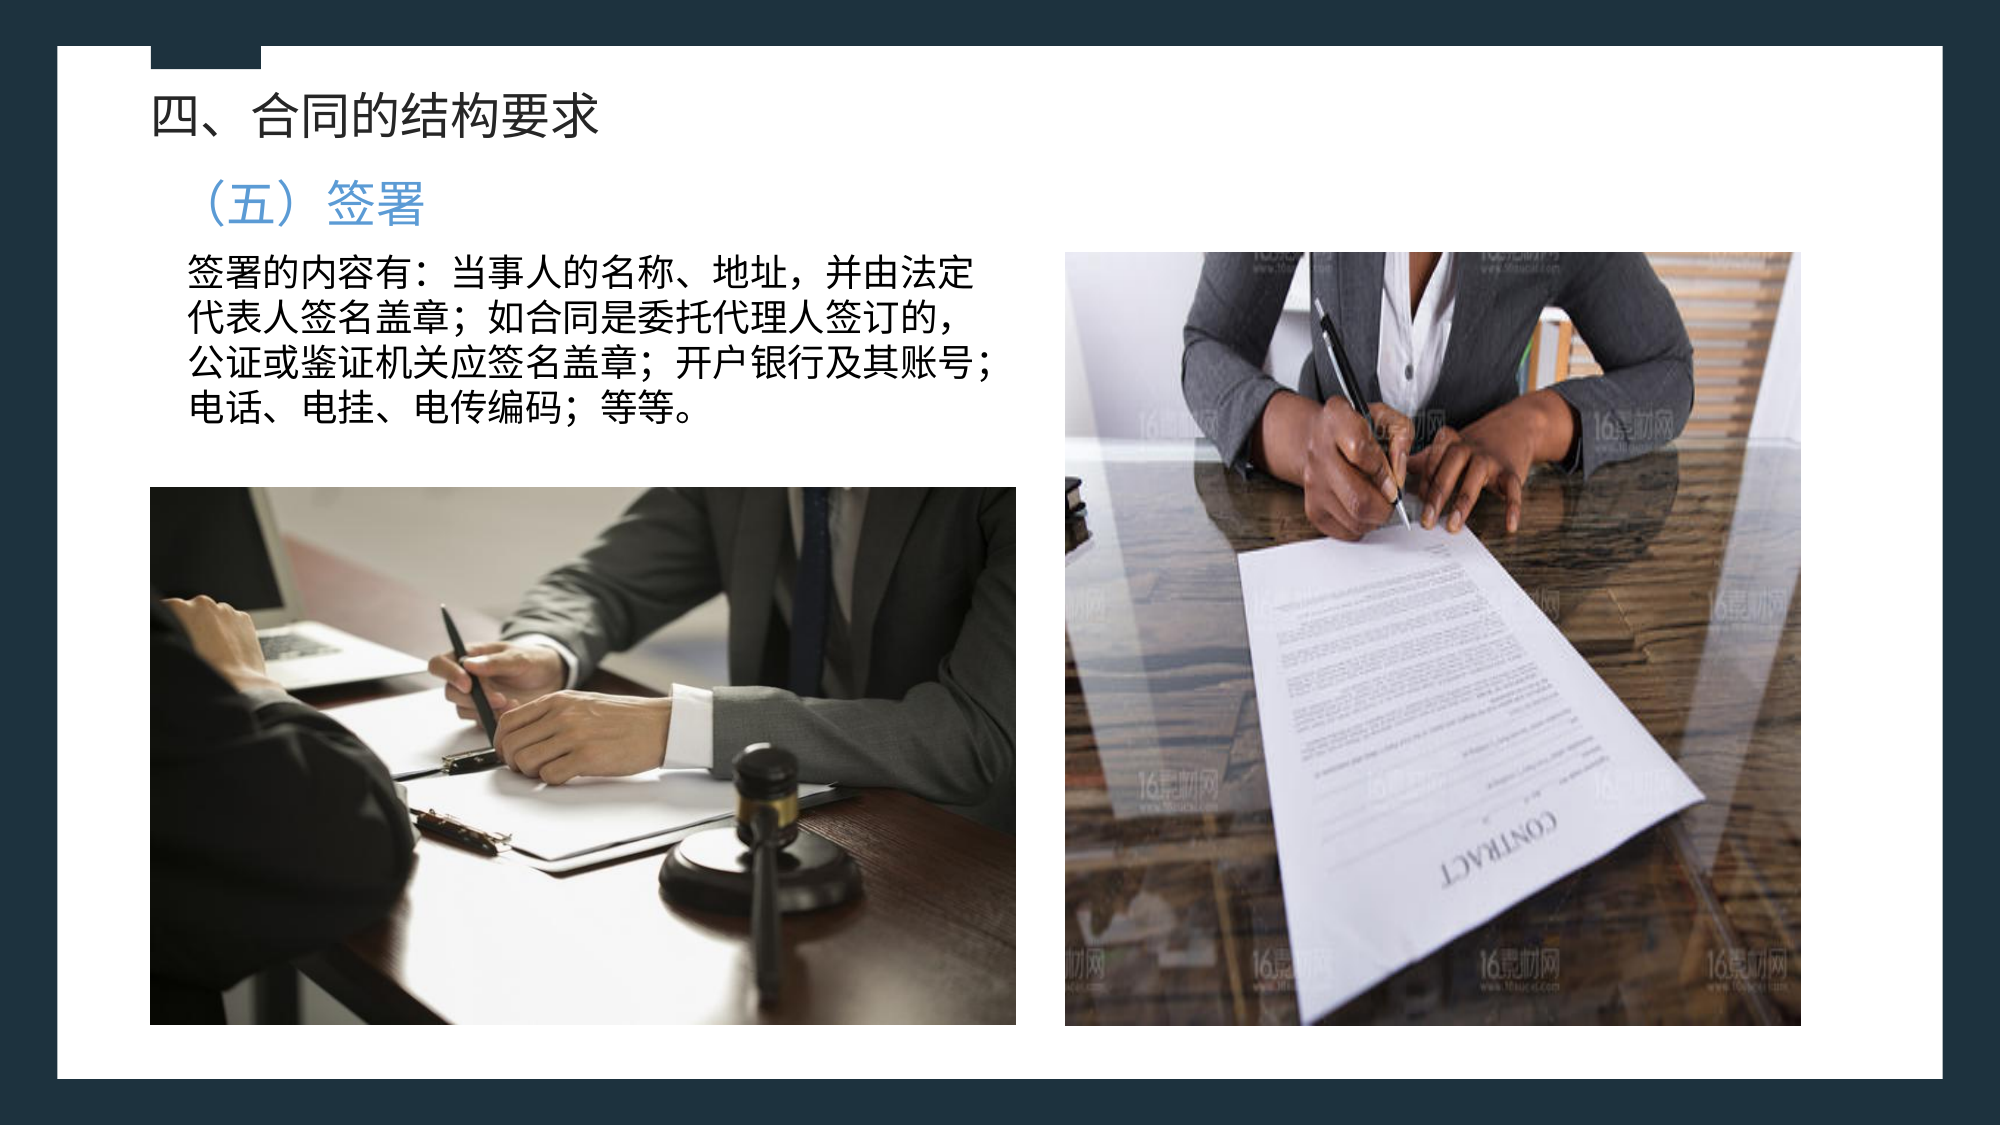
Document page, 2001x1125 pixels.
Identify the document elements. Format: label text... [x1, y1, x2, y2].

text_box （五）签署 [161, 165, 816, 241]
picture [150, 487, 1016, 1025]
picture [1064, 252, 1801, 1026]
text_box 签署的内容有：当事人的名称、地址，并由法定代表人签名盖章；如合同是委托代理人签订的，公证或鉴证机关应签名盖章；开户银行及其账号；电话、电挂、电传编码；等等。 [172, 241, 994, 436]
text_box 四、合同的结构要求 [150, 77, 820, 152]
